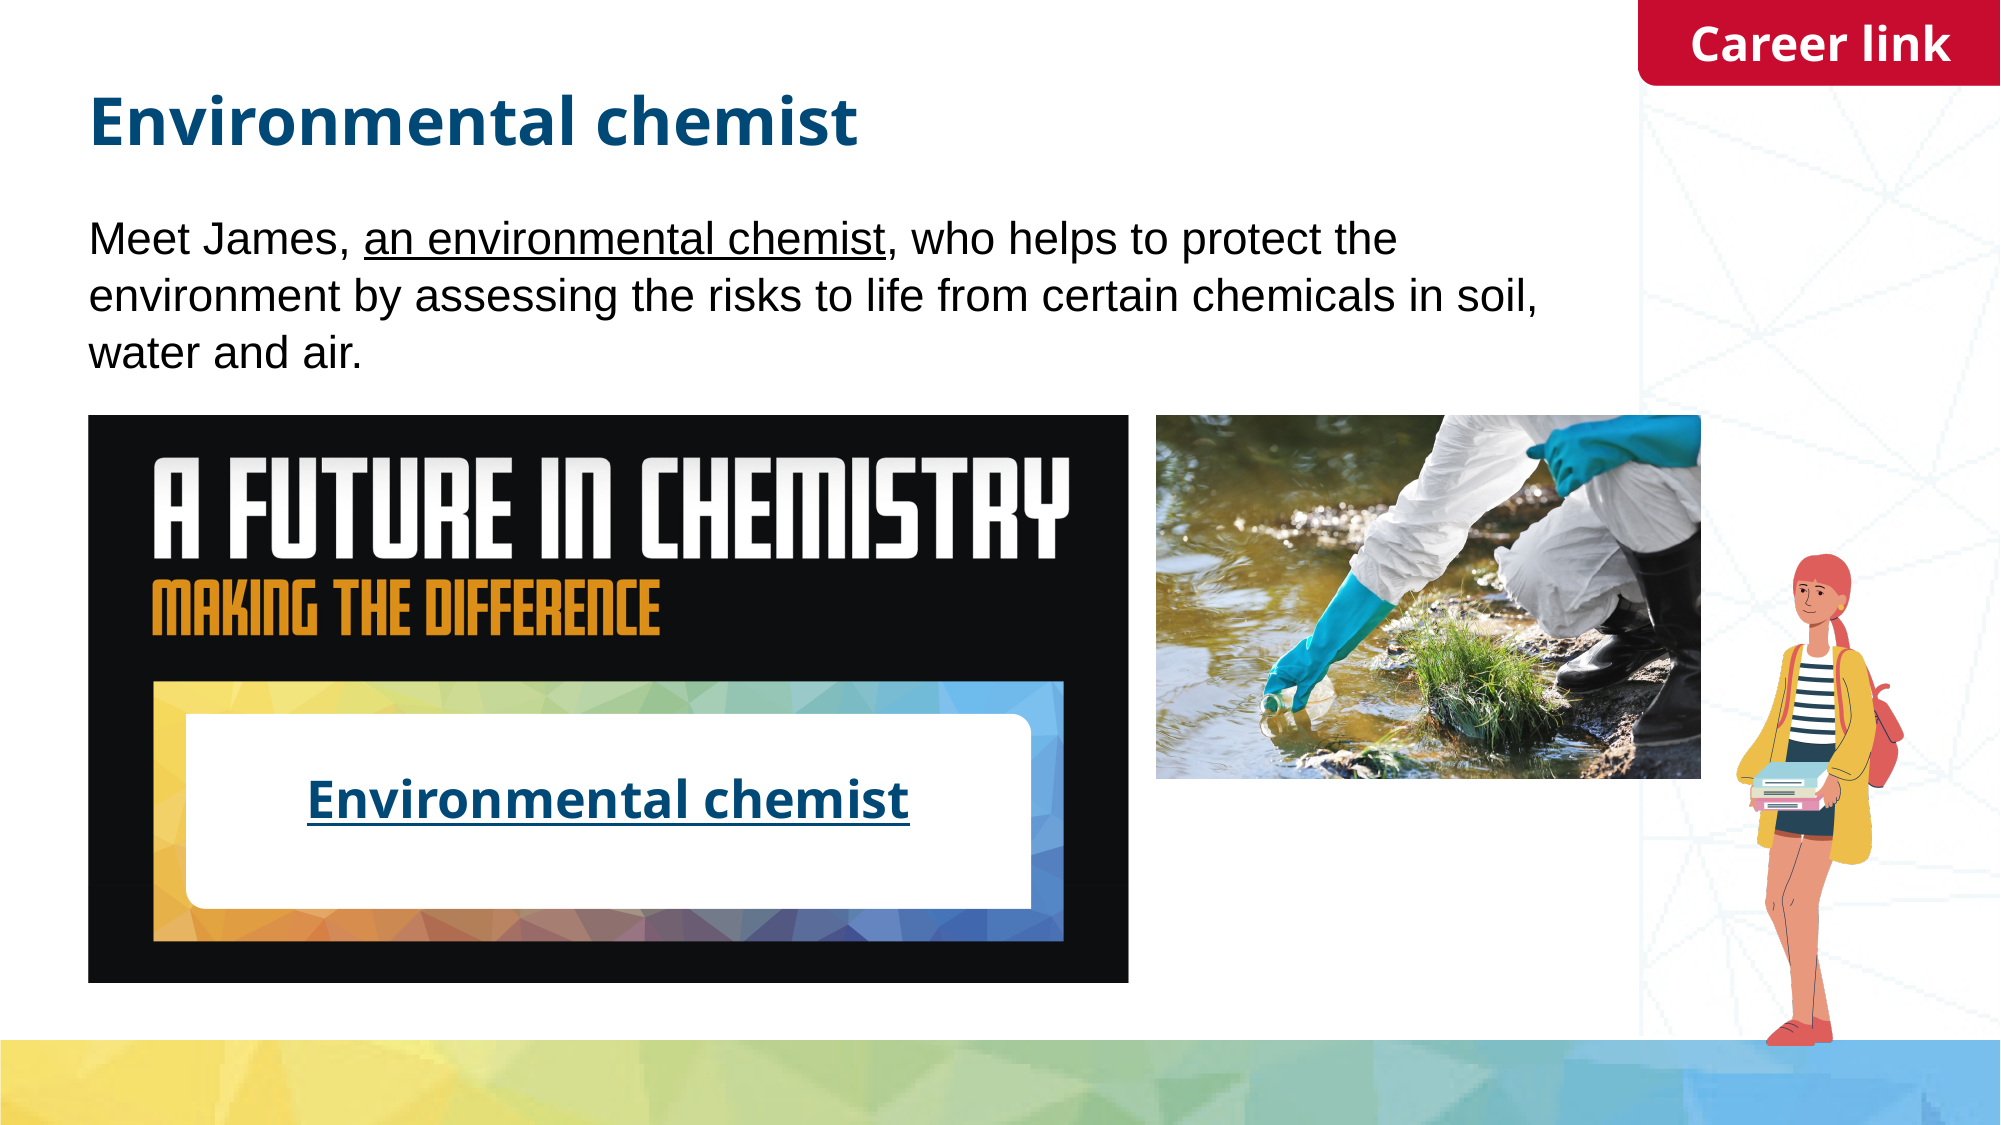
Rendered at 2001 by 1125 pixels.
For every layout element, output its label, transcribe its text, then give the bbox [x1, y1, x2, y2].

picture [0, 0, 2001, 1125]
list Meet James, an environmental chemist, who helps to protect the environment by assessing the risks to life from certain chemicals in soil, water and air. [88, 206, 1565, 413]
picture [88, 415, 1129, 983]
title Environmental chemist [88, 88, 1565, 161]
